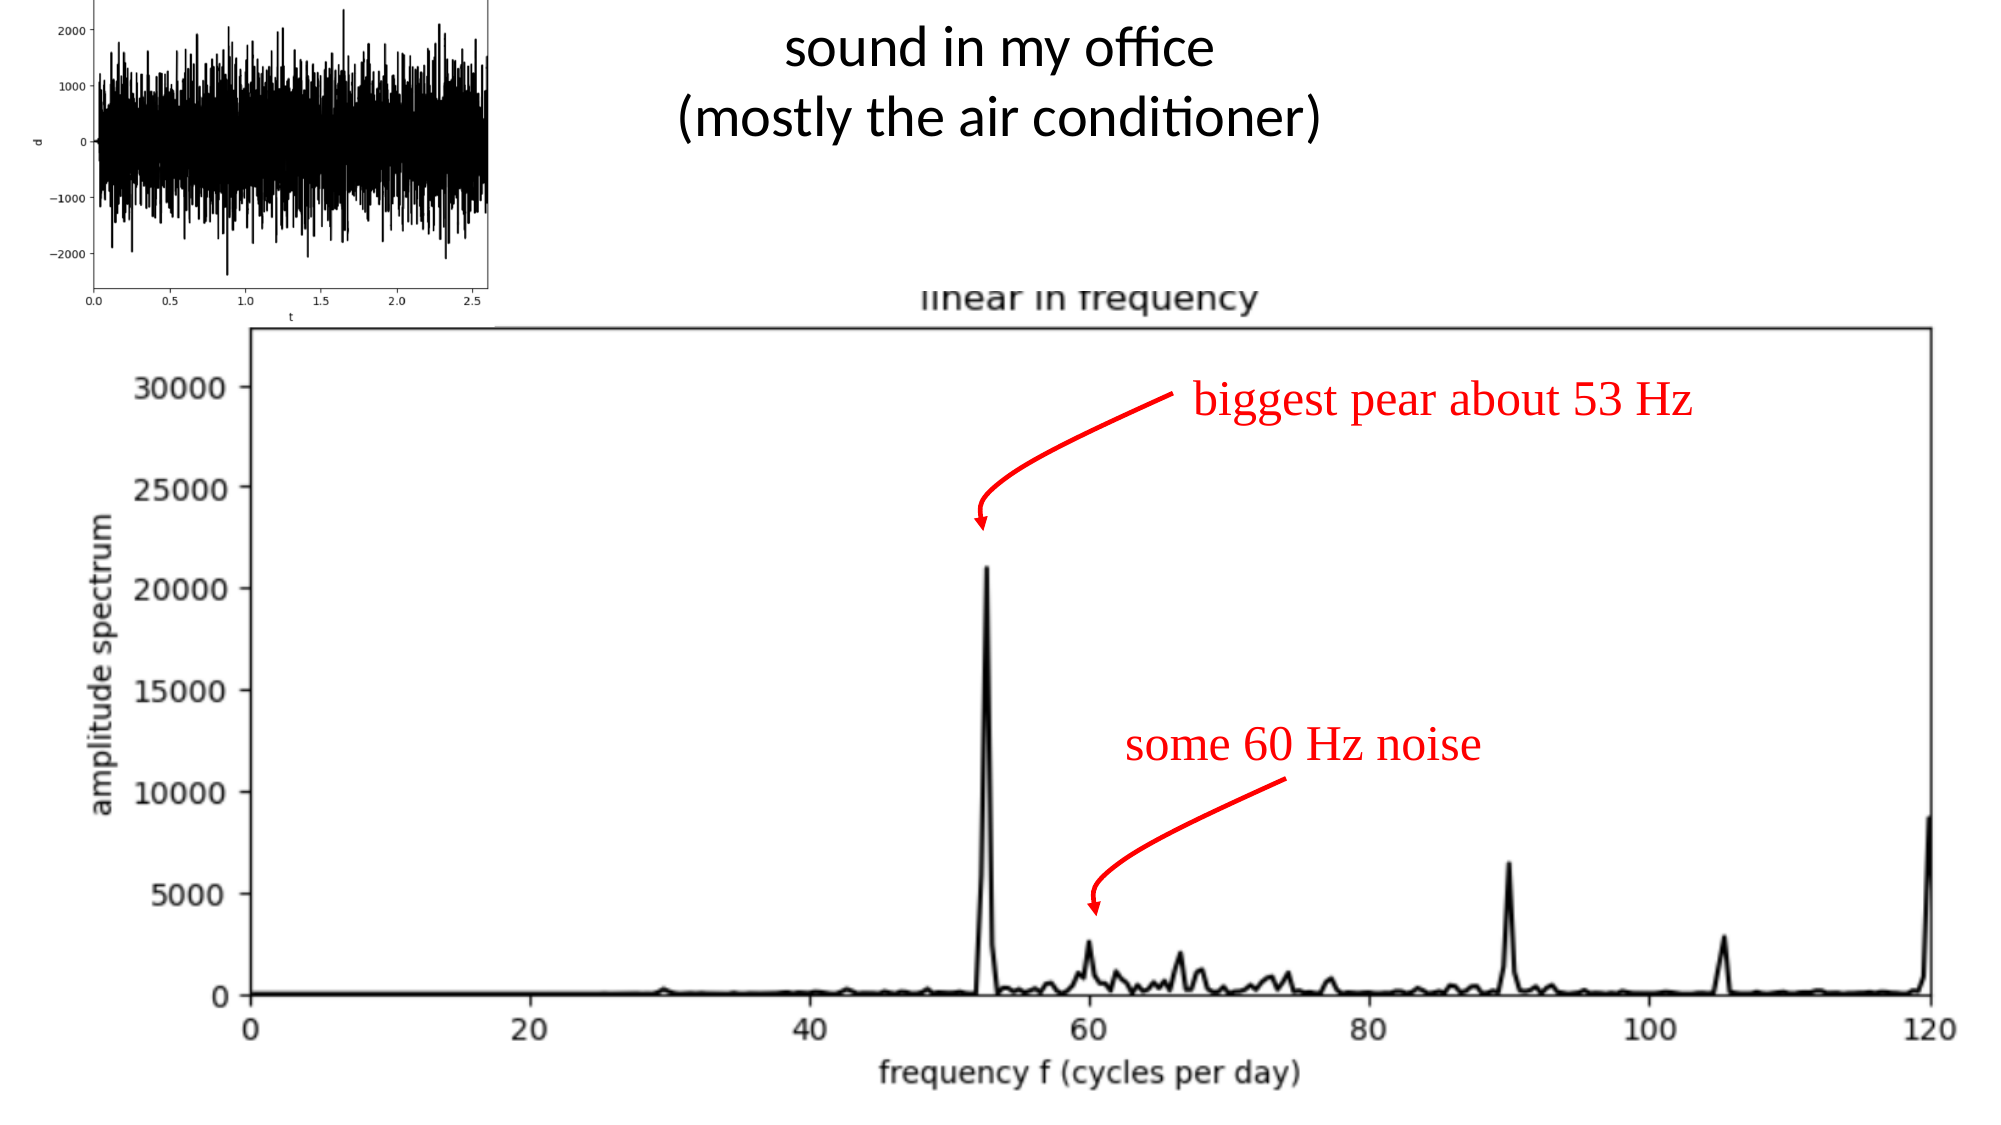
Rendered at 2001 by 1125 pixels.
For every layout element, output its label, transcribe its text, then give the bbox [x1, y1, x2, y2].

picture [23, 0, 1981, 1117]
text_box sound in my office (mostly the air conditioner) [661, 0, 1339, 156]
